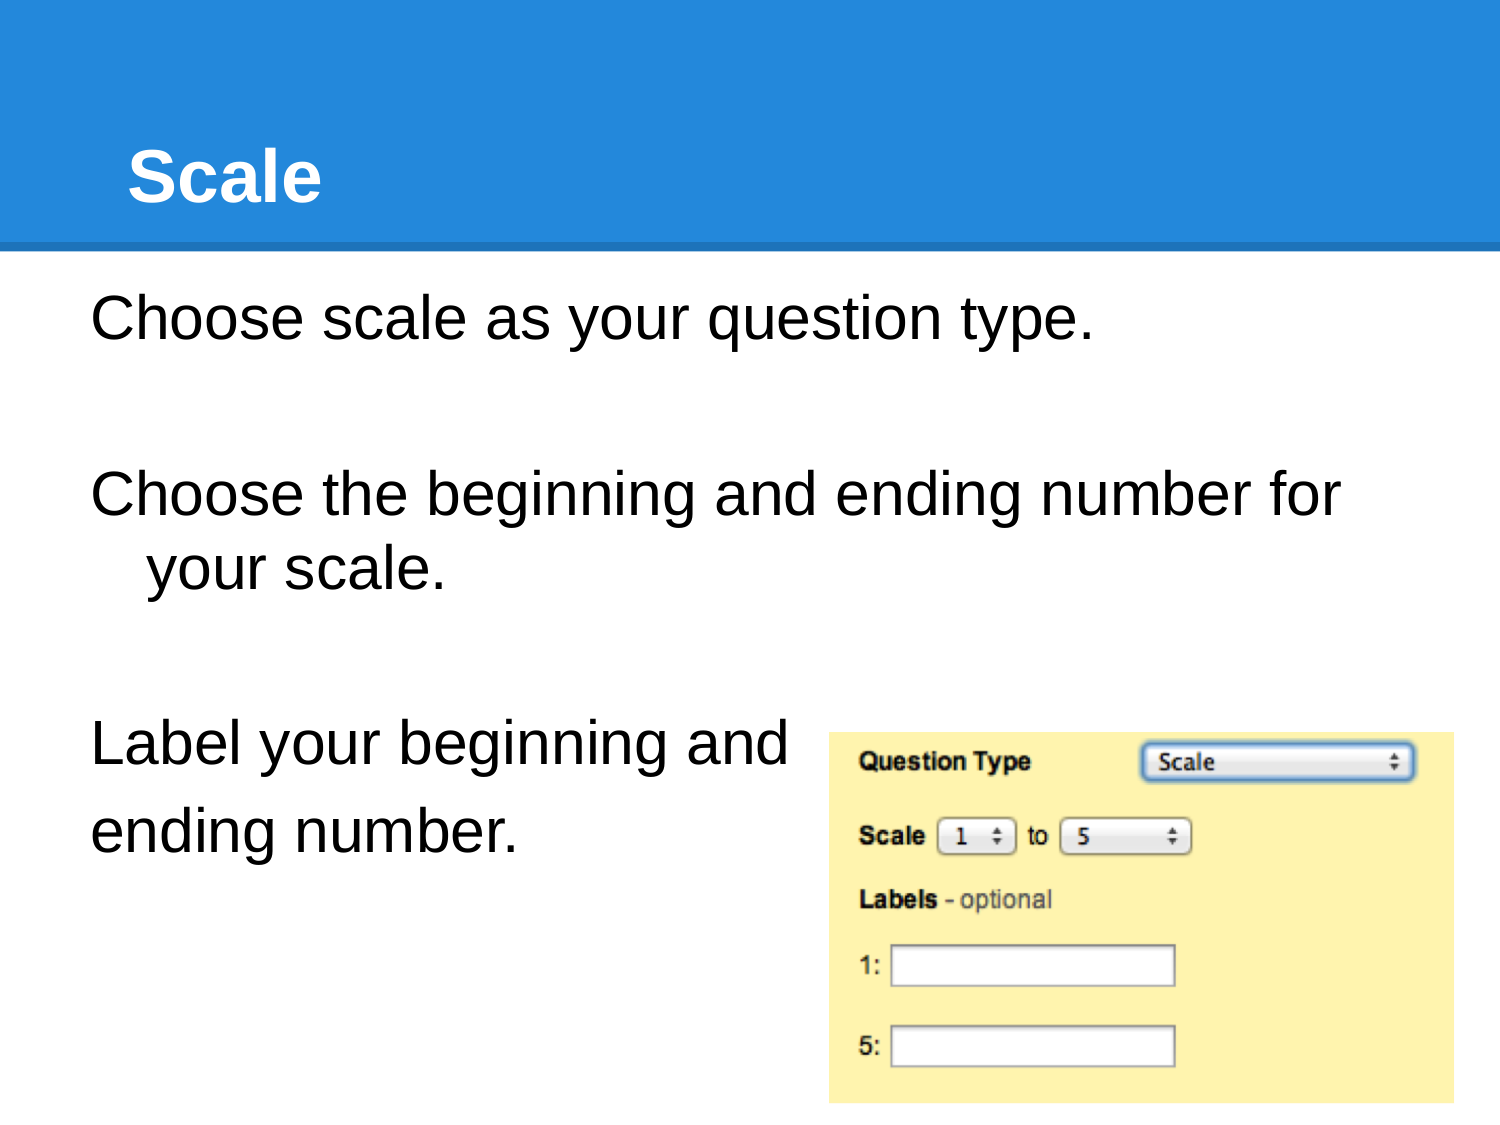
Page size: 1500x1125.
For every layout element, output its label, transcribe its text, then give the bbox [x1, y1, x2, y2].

text_box [829, 732, 1455, 1104]
list Choose scale as your question type. Choose the beginning and ending number for your scale. Label your beginning and ending number. [75, 262, 1425, 968]
title Scale [75, 14, 1425, 233]
